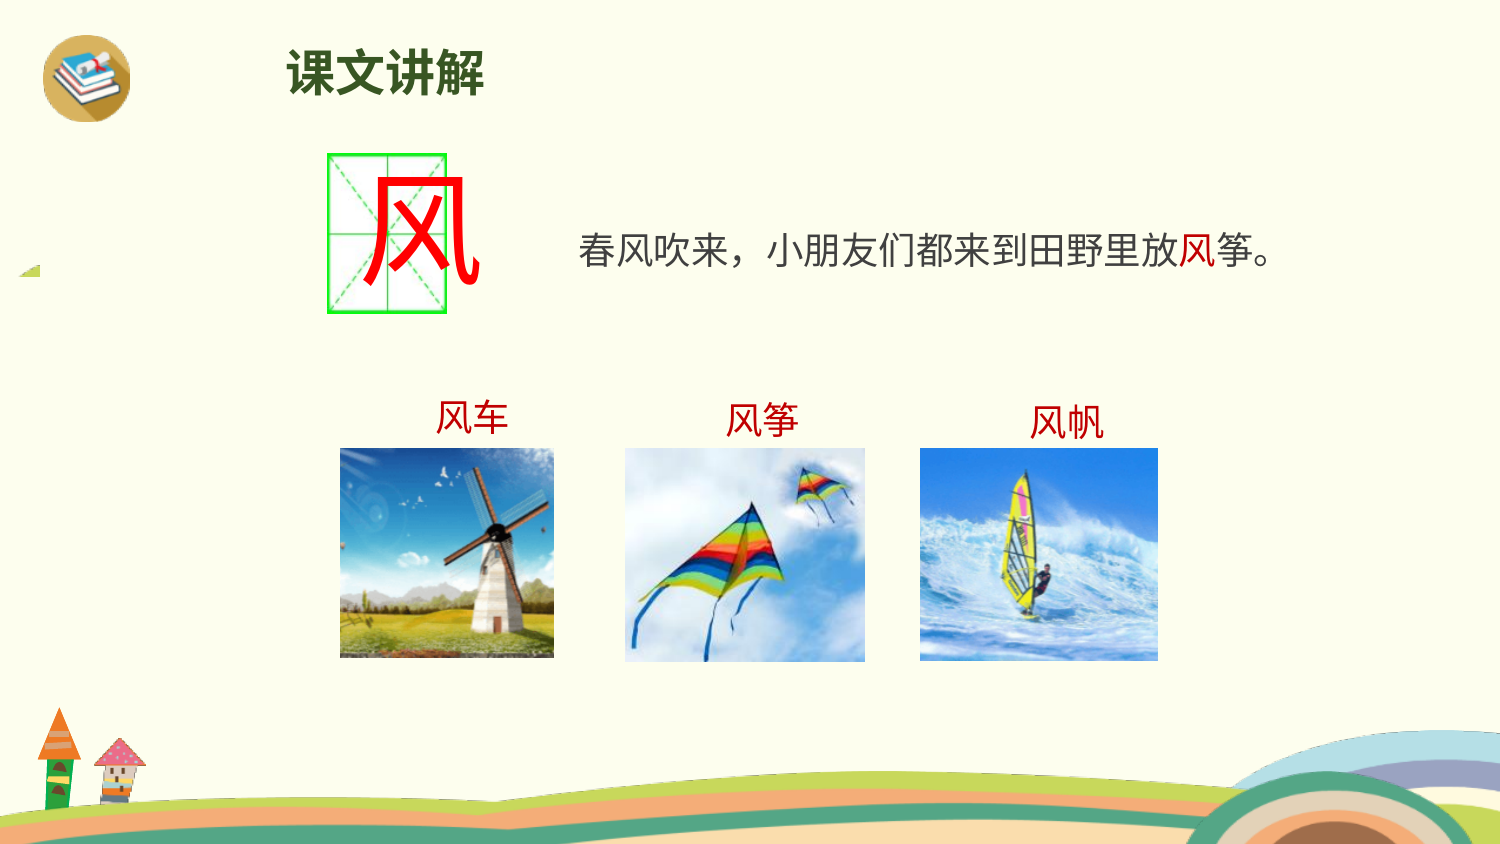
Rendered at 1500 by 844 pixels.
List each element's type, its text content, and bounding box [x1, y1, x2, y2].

text_box 风筝 [672, 367, 817, 448]
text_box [306, 144, 447, 314]
text_box 春风吹来，小朋友们都来到田野里放风筝。 [526, 197, 1275, 280]
text_box 课文讲解 [274, 35, 498, 107]
text_box 风车 [382, 363, 527, 447]
picture [0, 0, 1500, 844]
text_box 风帆 [977, 368, 1158, 448]
